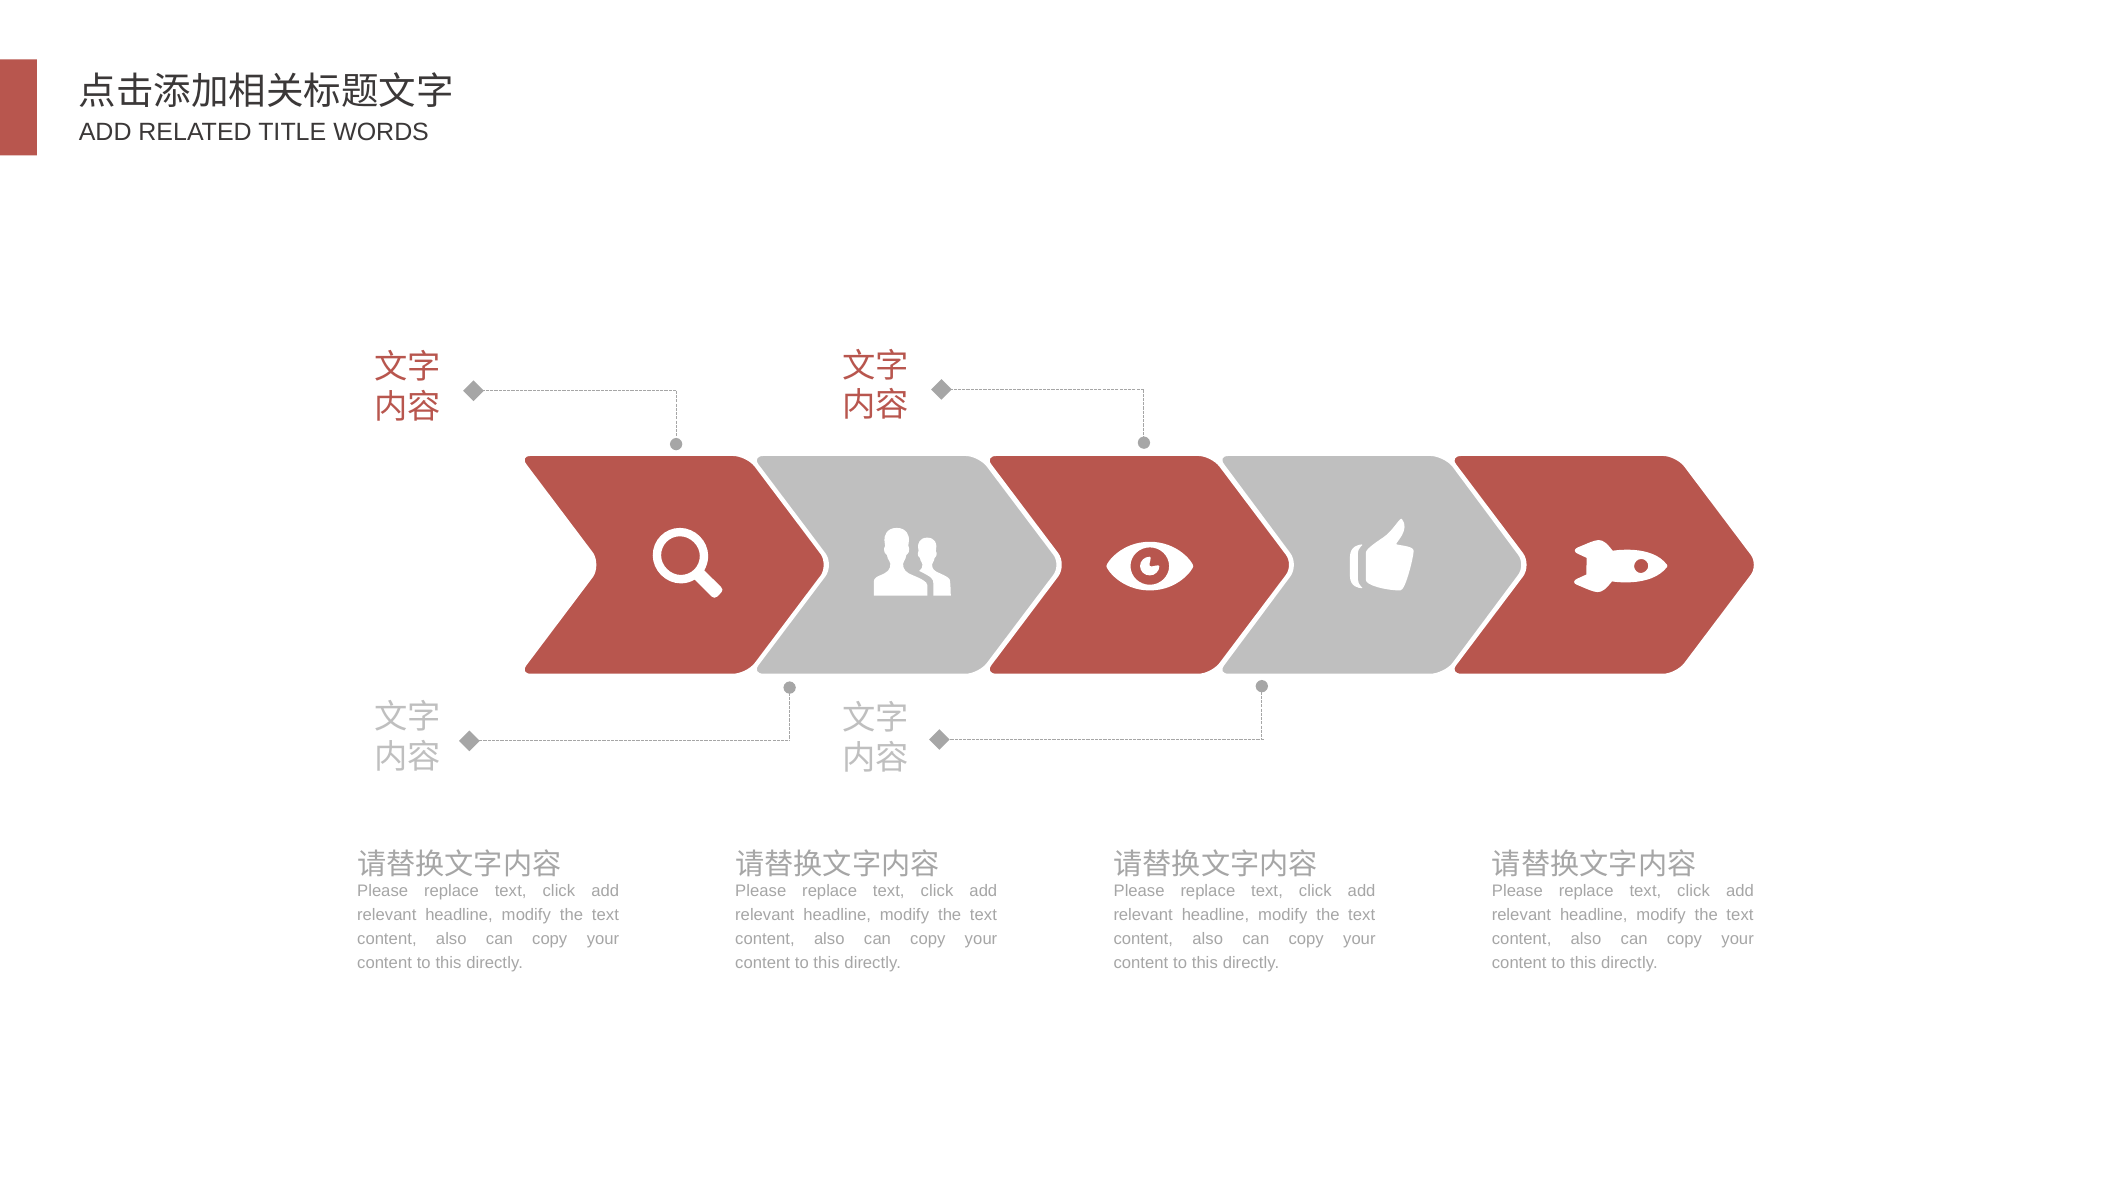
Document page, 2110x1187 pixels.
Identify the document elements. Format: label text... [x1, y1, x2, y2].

text_box 文字内容 [366, 345, 449, 426]
text_box Please replace text, click add relevant headline, modify the text content, also can copy your content to this directly. [1113, 876, 1376, 972]
text_box Please replace text, click add relevant headline, modify the text content, also can copy your content to this directly. [356, 876, 620, 972]
text_box Please replace text, click add relevant headline, modify the text content, also can copy your content to this directly. [1491, 876, 1755, 972]
text_box 点击添加相关标题文字 [62, 59, 470, 121]
text_box 请替换文字内容 [735, 838, 948, 876]
text_box 请替换文字内容 [1113, 838, 1326, 876]
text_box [520, 454, 1757, 676]
text_box ADD RELATED TITLE WORDS [62, 107, 446, 154]
text_box 文字内容 [834, 695, 917, 776]
text_box 文字内容 [834, 343, 917, 424]
text_box 文字内容 [366, 695, 449, 775]
text_box 请替换文字内容 [356, 838, 570, 876]
text_box 请替换文字内容 [1491, 838, 1704, 876]
text_box Please replace text, click add relevant headline, modify the text content, also can copy your content to this directly. [735, 876, 998, 972]
